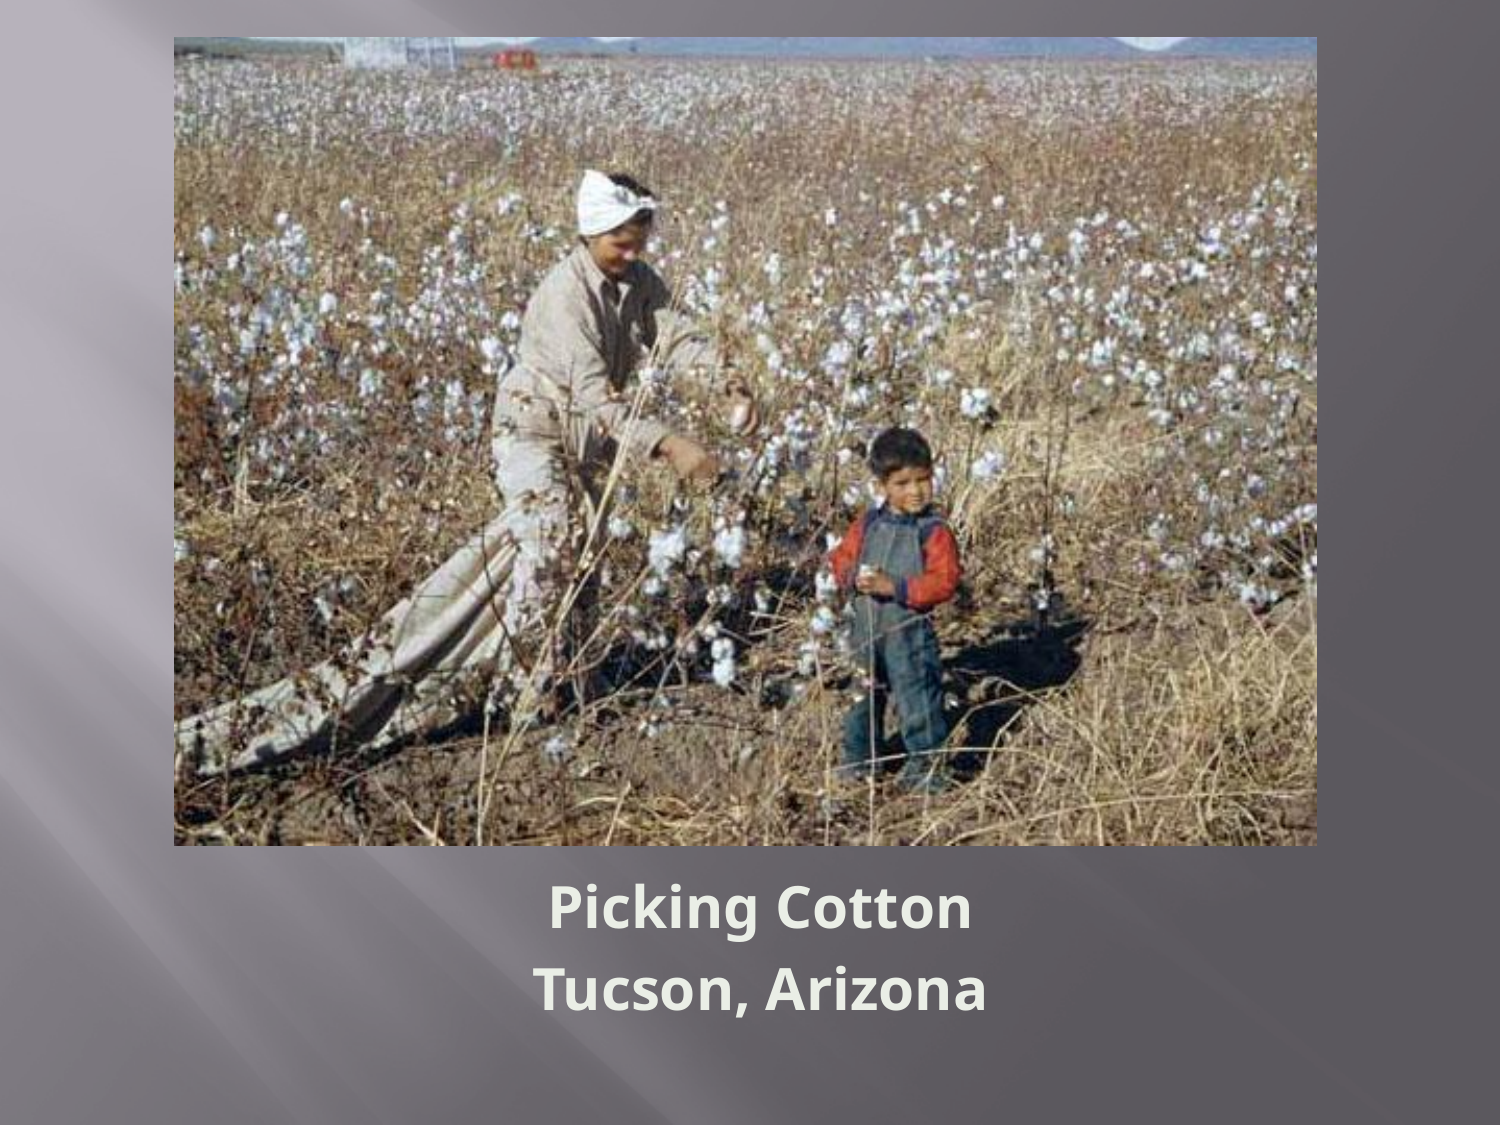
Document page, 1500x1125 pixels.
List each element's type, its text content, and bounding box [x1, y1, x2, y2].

picture [0, 0, 1500, 1125]
list Picking Cotton Tucson, Arizona [75, 862, 1425, 1035]
